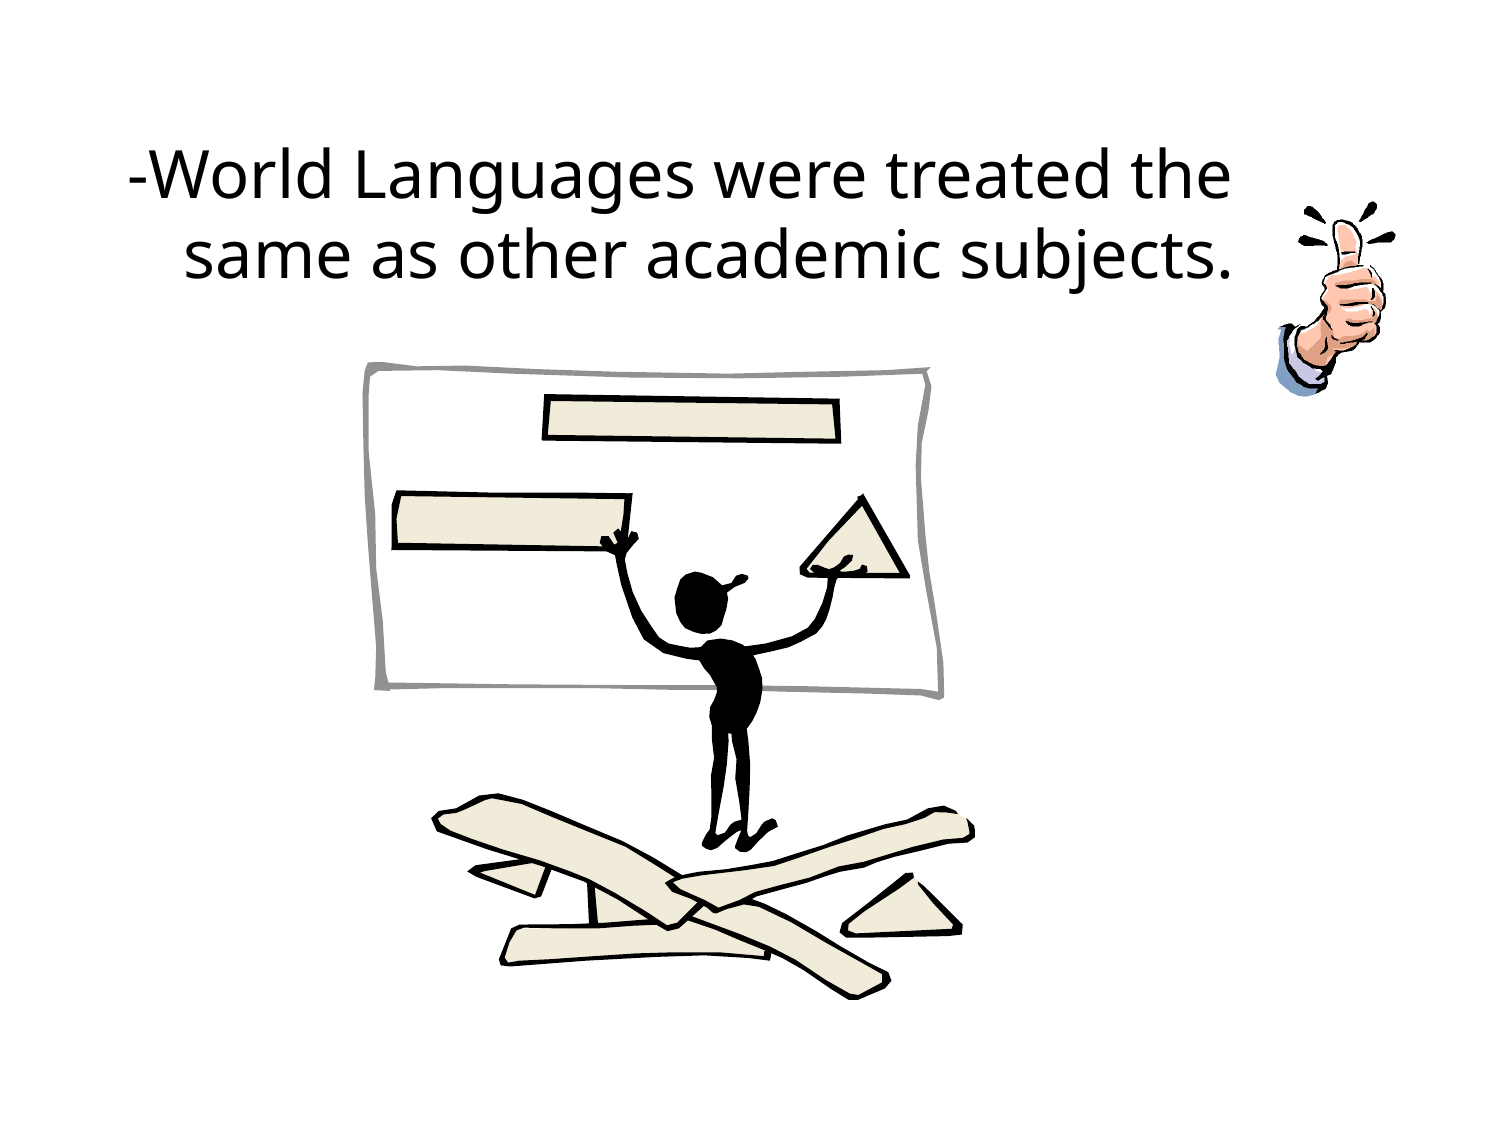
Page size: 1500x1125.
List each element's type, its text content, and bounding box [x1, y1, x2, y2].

picture [1274, 199, 1397, 398]
picture [362, 362, 976, 1001]
text_box -World Languages were treated the same as other academic subjects. [112, 124, 1378, 300]
